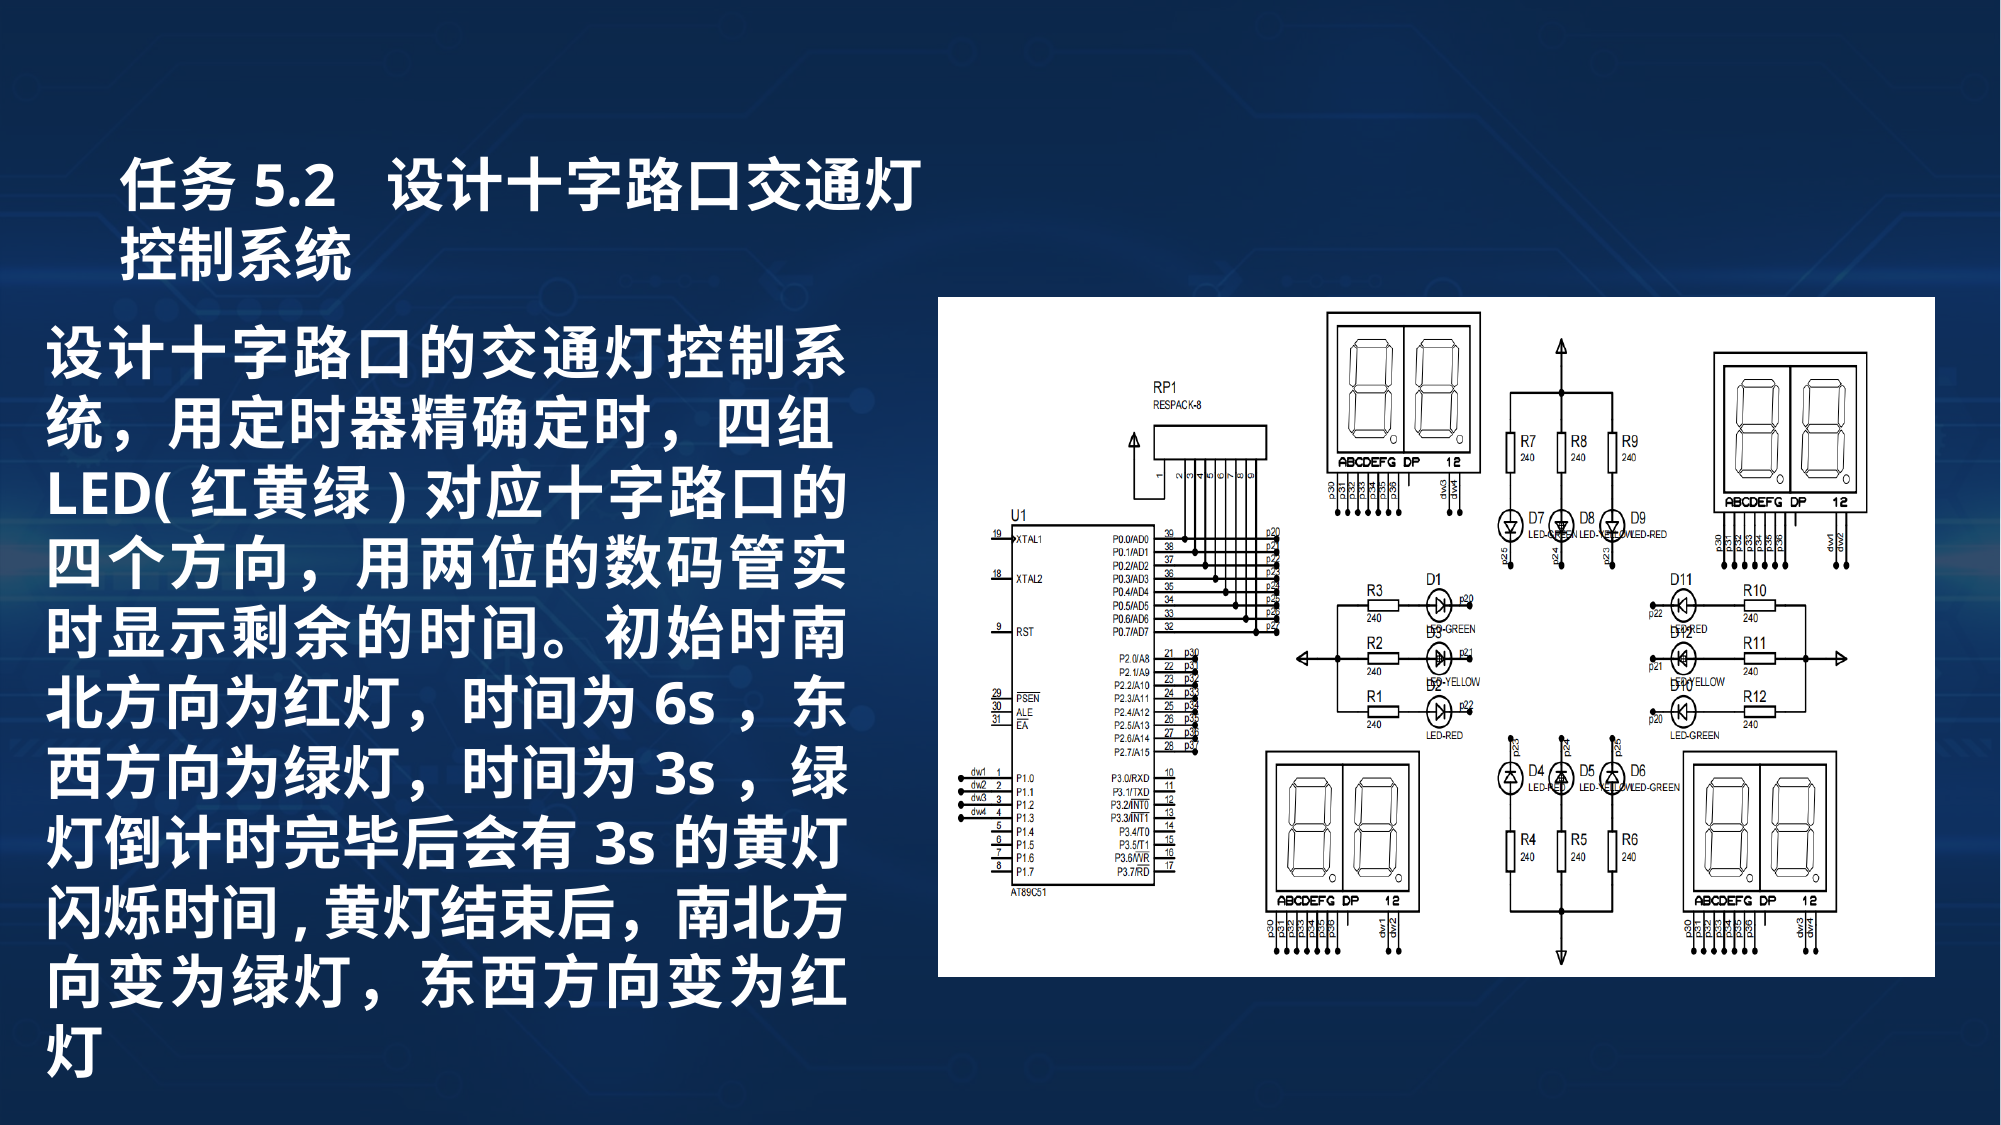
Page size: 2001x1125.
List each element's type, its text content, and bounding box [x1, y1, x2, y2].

text_box 设计十字路口的交通灯控制系统，用定时器精确定时，四组LED(红黄绿)对应十字路口的四个方向，用两位的数码管实时显示剩余的时间。初始时南北方向为红灯，时间为6s，东西方向为绿灯，时间为3s，绿灯倒计时完毕后会有3s的黄灯闪烁时间,黄灯结束后，南北方向变为绿灯，东西方向变为红灯 [30, 308, 864, 1093]
picture [937, 296, 1935, 978]
text_box 任务5.2 设计十字路口交通灯控制系统 [104, 140, 939, 296]
